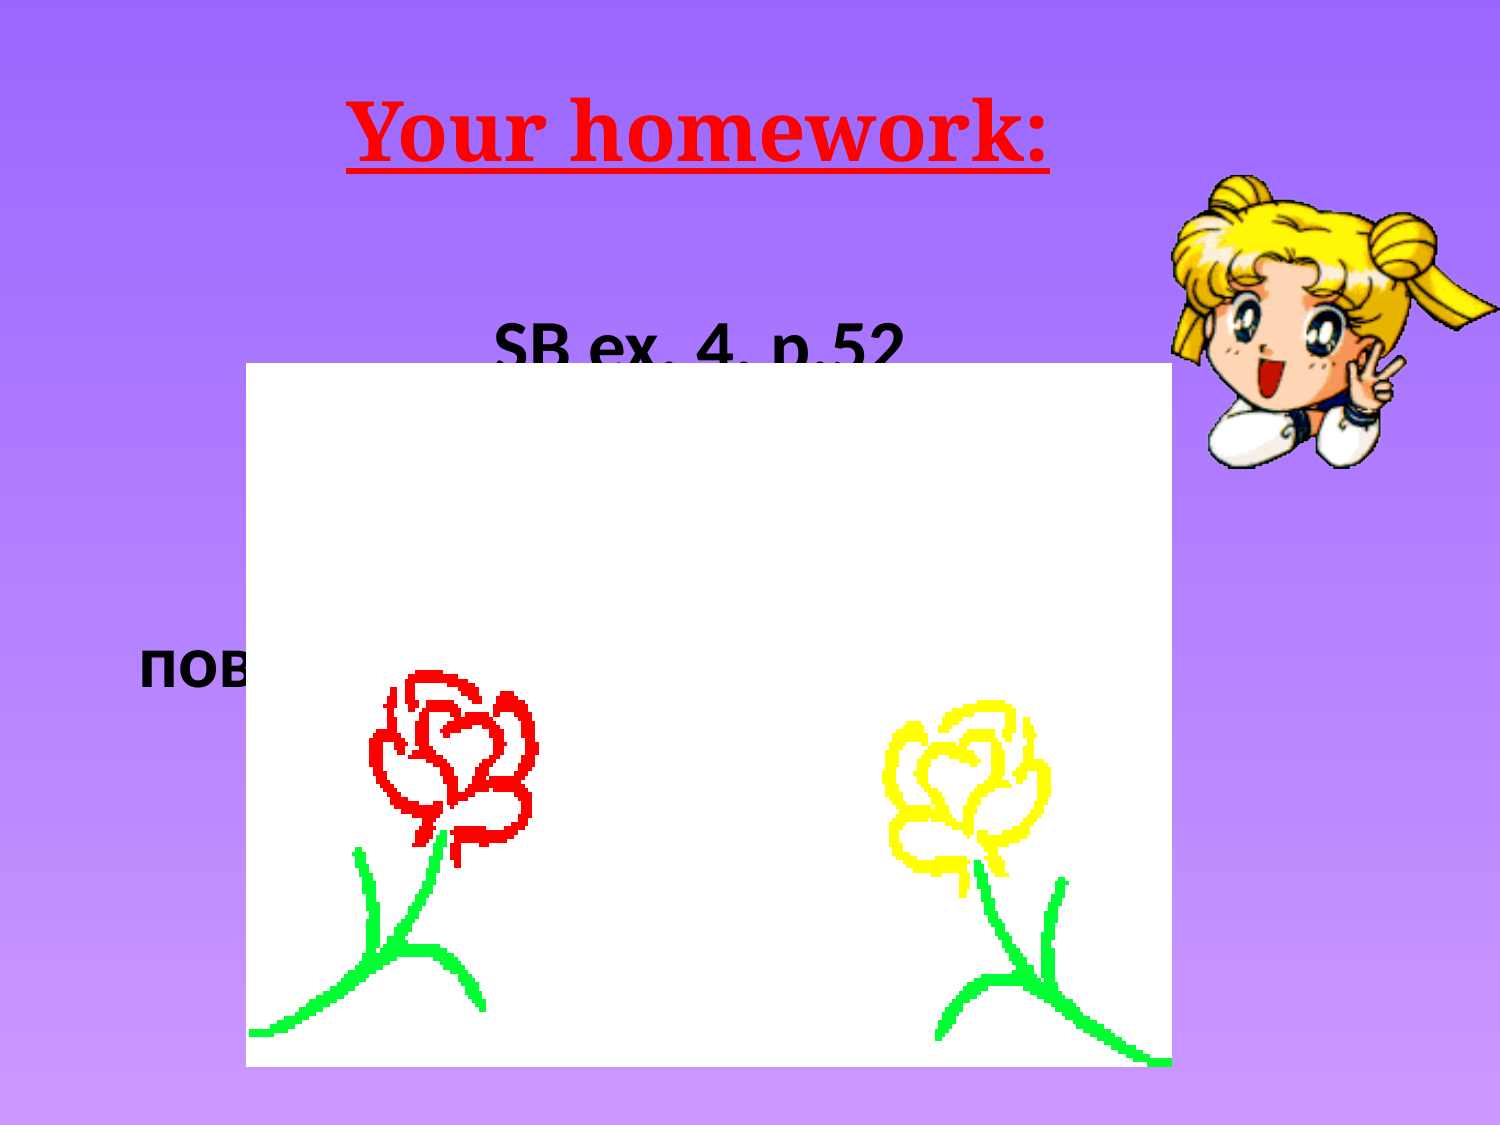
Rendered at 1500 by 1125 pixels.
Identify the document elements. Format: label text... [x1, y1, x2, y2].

list Your homework: SB ex. 4, p.52 (выучить диалог н/з), WB ex.1 - 4,p.33 повторить материал модуля 5 [117, 70, 1301, 1005]
picture [245, 362, 1173, 1067]
picture [1171, 175, 1500, 470]
